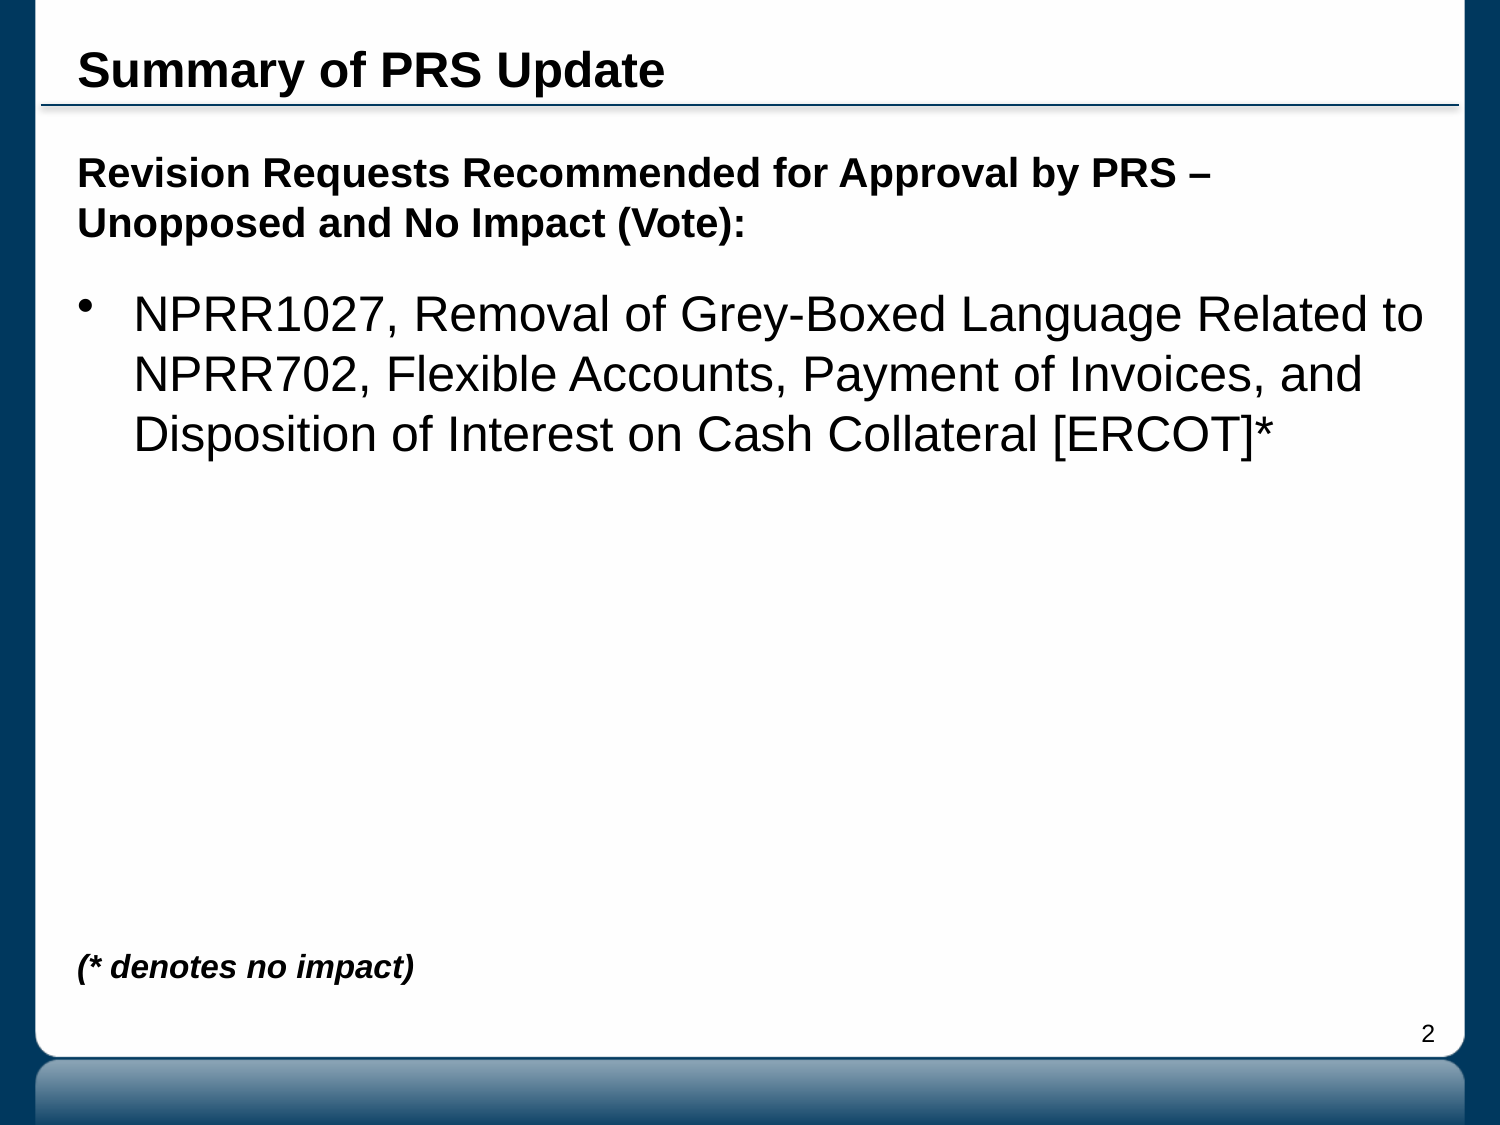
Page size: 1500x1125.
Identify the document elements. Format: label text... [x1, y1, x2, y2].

text_box Revision Requests Recommended for Approval by PRS – Unopposed and No Impact (Vote): NPRR1027, Removal of Grey-Boxed Language Related to NPRR702, Flexible Accounts, Payment of Invoices, and Disposition of Interest on Cash Collateral [ERCOT]* (* denotes no impact) [62, 138, 1450, 1049]
picture [35, 0, 1465, 1125]
title Summary of PRS Update [62, 29, 1450, 106]
